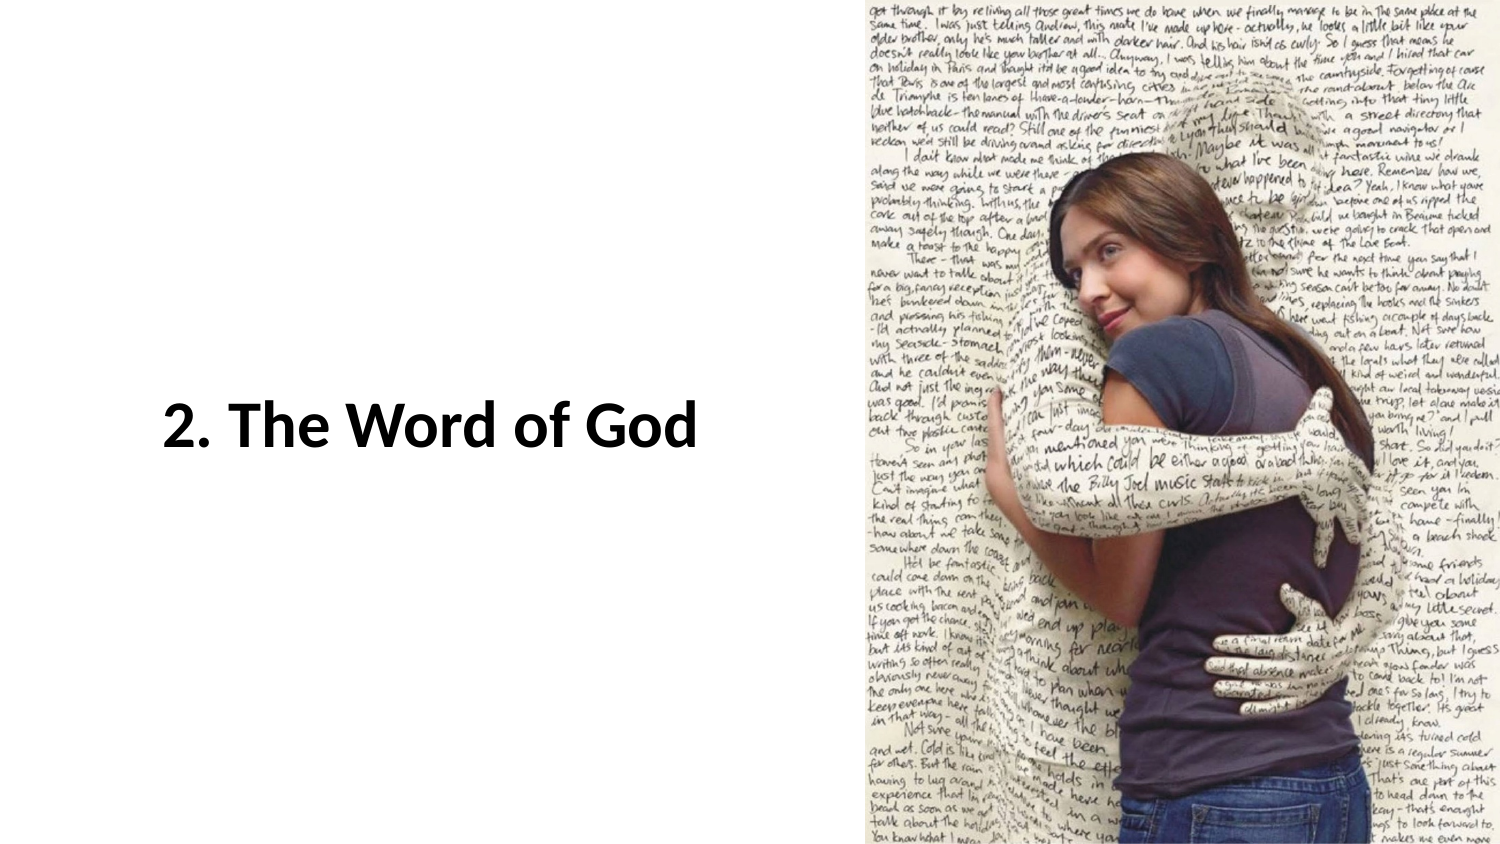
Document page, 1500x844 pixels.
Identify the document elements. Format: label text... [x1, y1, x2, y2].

text_box 2. The Word of God [5, 373, 857, 469]
picture [864, 0, 1500, 844]
